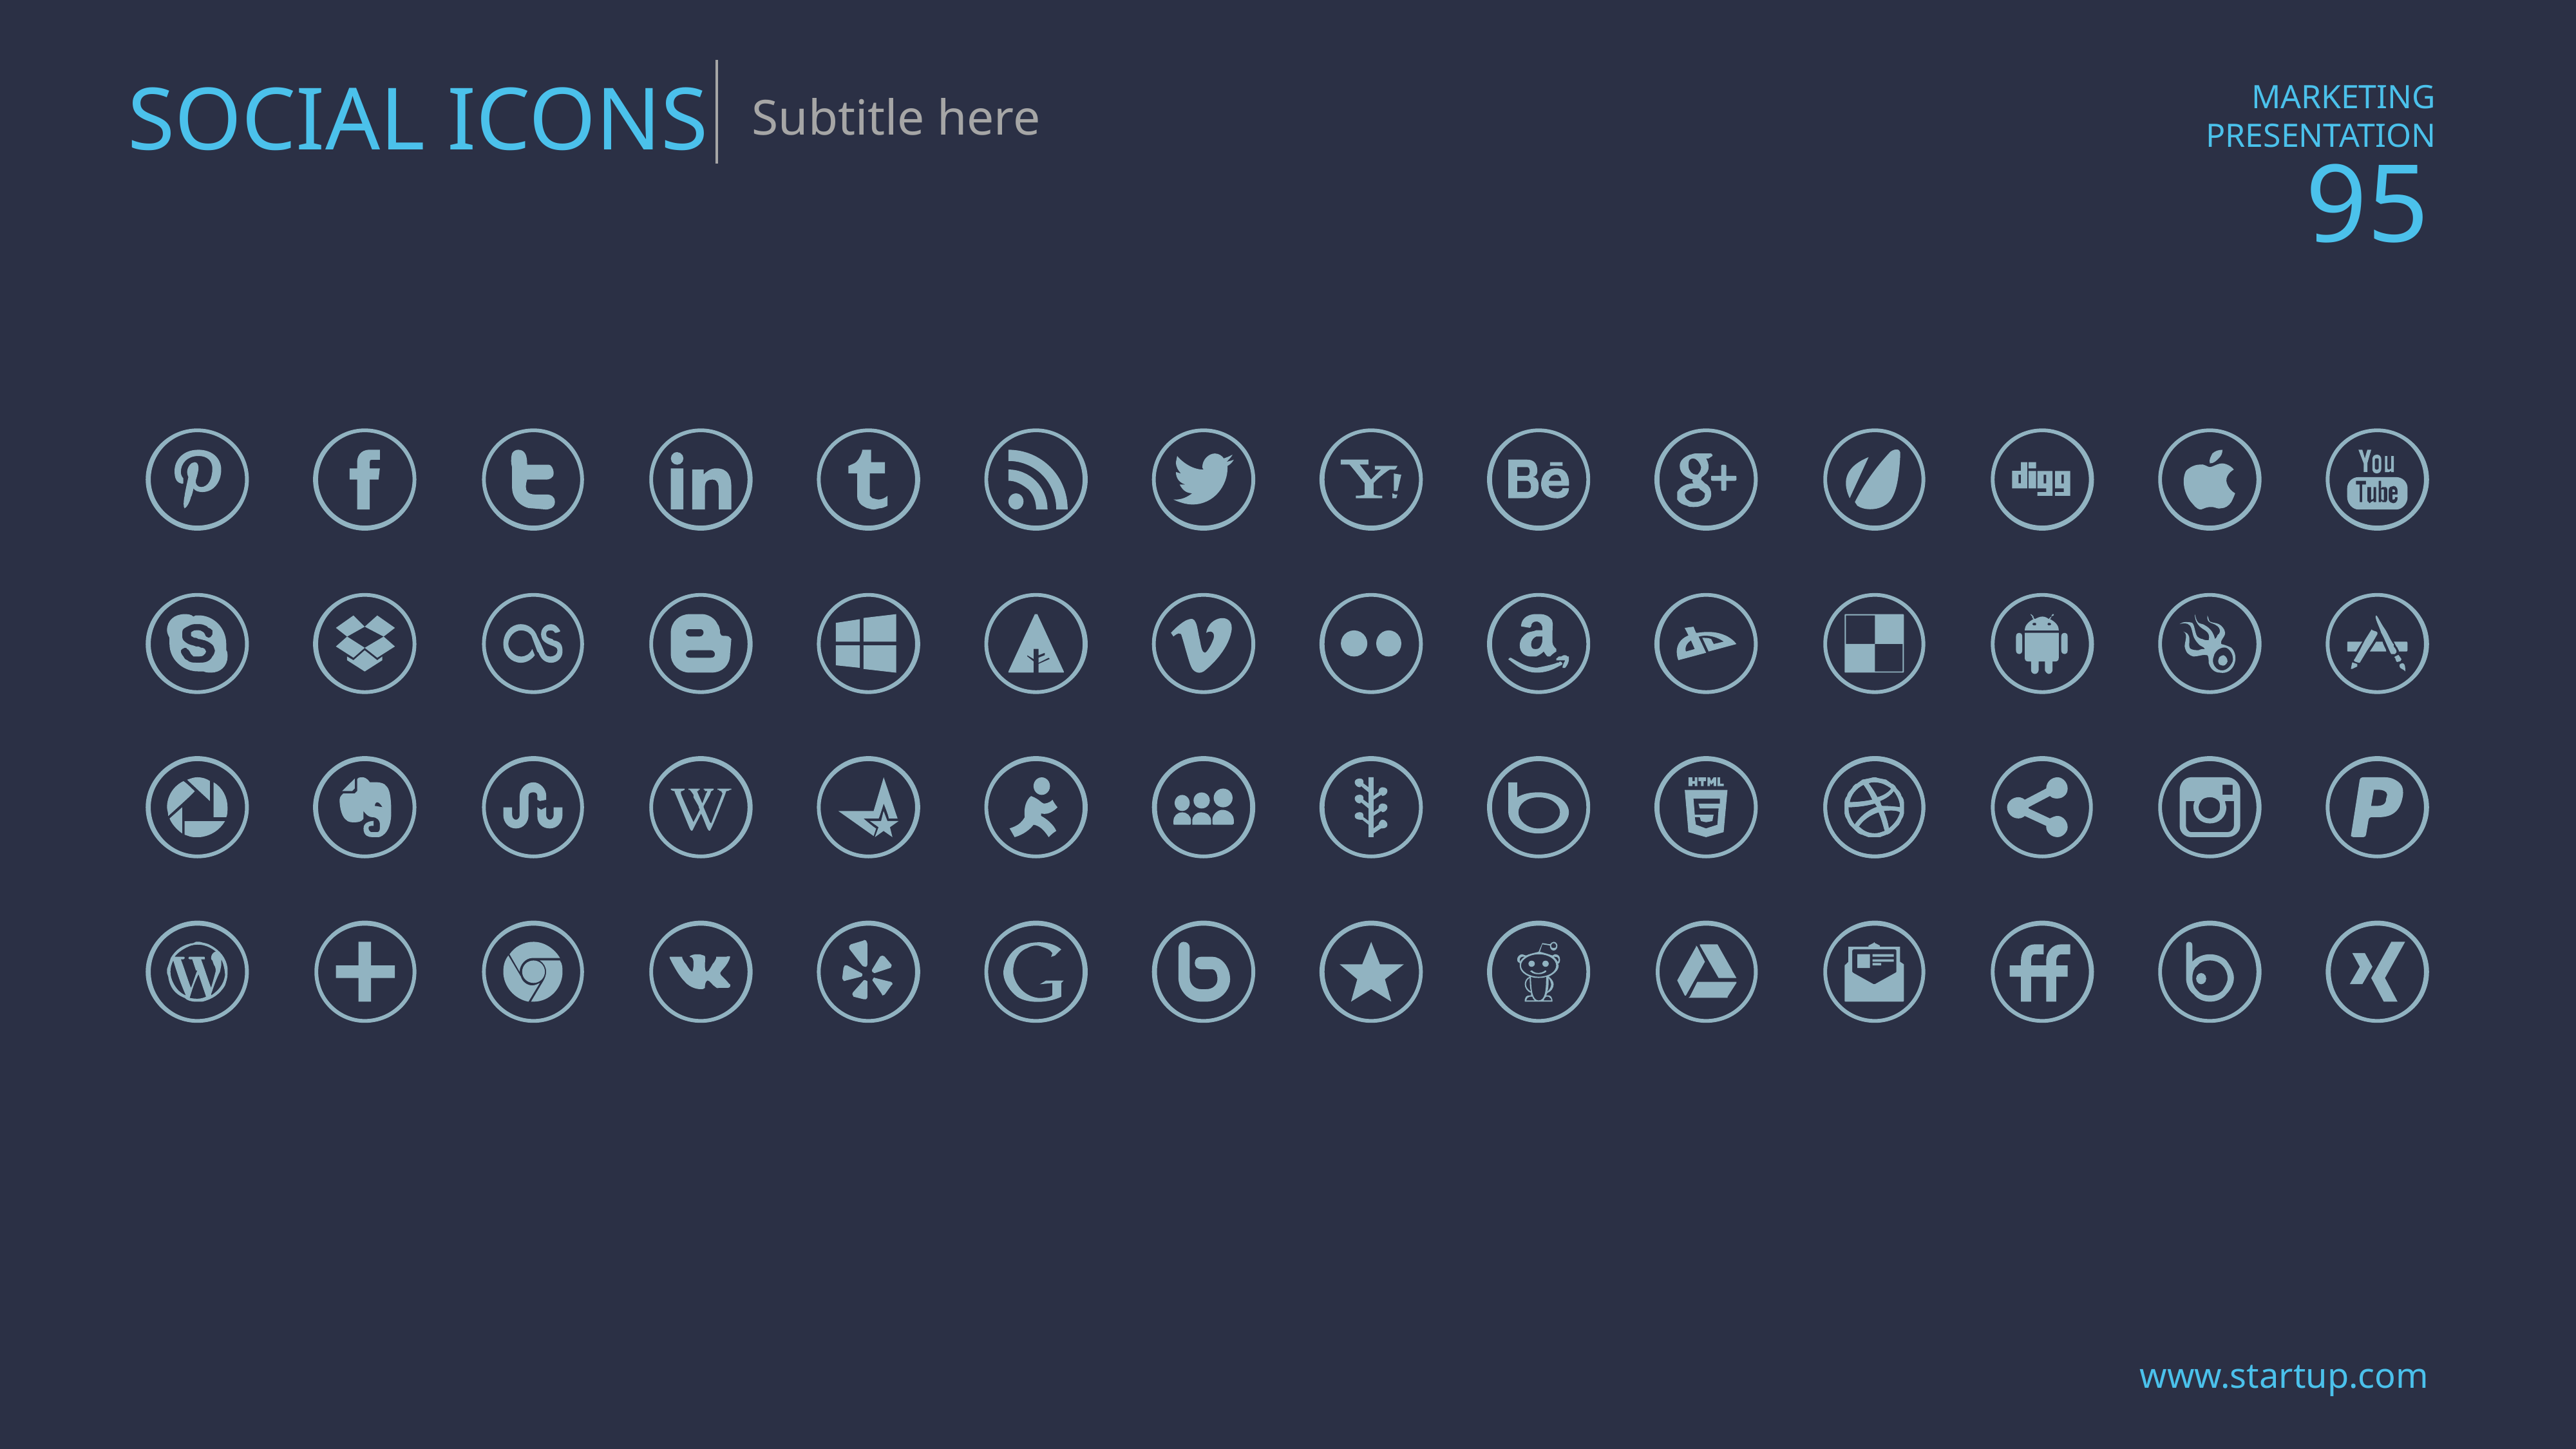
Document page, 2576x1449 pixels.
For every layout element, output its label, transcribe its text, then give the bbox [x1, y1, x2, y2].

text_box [482, 756, 584, 858]
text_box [2158, 756, 2262, 858]
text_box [146, 756, 249, 858]
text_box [817, 920, 920, 1023]
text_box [1487, 428, 1591, 531]
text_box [1487, 592, 1591, 694]
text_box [984, 428, 1088, 531]
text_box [482, 428, 584, 531]
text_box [1656, 920, 1758, 1023]
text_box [146, 920, 249, 1023]
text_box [313, 592, 417, 694]
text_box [649, 756, 753, 858]
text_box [649, 428, 753, 531]
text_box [313, 756, 417, 858]
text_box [482, 592, 584, 694]
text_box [2158, 428, 2262, 531]
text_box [1991, 920, 2094, 1023]
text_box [2158, 592, 2262, 694]
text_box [482, 920, 584, 1023]
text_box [1487, 756, 1591, 858]
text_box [1991, 756, 2093, 858]
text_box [1991, 428, 2094, 531]
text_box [1319, 756, 1423, 858]
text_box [2325, 756, 2429, 858]
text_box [1151, 428, 1256, 531]
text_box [1654, 756, 1758, 858]
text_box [2325, 592, 2429, 694]
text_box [1654, 592, 1758, 694]
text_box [2325, 428, 2429, 531]
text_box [1654, 428, 1758, 531]
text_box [817, 592, 920, 694]
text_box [1823, 428, 1926, 531]
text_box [2325, 920, 2429, 1023]
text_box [1823, 920, 1926, 1023]
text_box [2158, 920, 2262, 1023]
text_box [984, 756, 1088, 858]
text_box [1151, 756, 1256, 858]
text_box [1991, 592, 2094, 694]
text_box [314, 920, 417, 1023]
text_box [1823, 592, 1926, 694]
text_box SOCIAL ICONS [128, 63, 709, 167]
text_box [146, 592, 249, 694]
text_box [984, 592, 1088, 694]
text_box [817, 756, 920, 858]
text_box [146, 428, 249, 531]
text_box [649, 920, 753, 1023]
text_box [1319, 920, 1423, 1023]
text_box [984, 920, 1088, 1023]
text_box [1151, 920, 1256, 1023]
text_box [1319, 428, 1423, 531]
text_box Subtitle here [742, 81, 1050, 149]
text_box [649, 592, 753, 694]
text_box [1319, 592, 1423, 694]
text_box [1151, 592, 1256, 694]
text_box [1487, 920, 1591, 1023]
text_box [1823, 756, 1926, 858]
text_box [817, 428, 920, 531]
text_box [313, 428, 417, 531]
